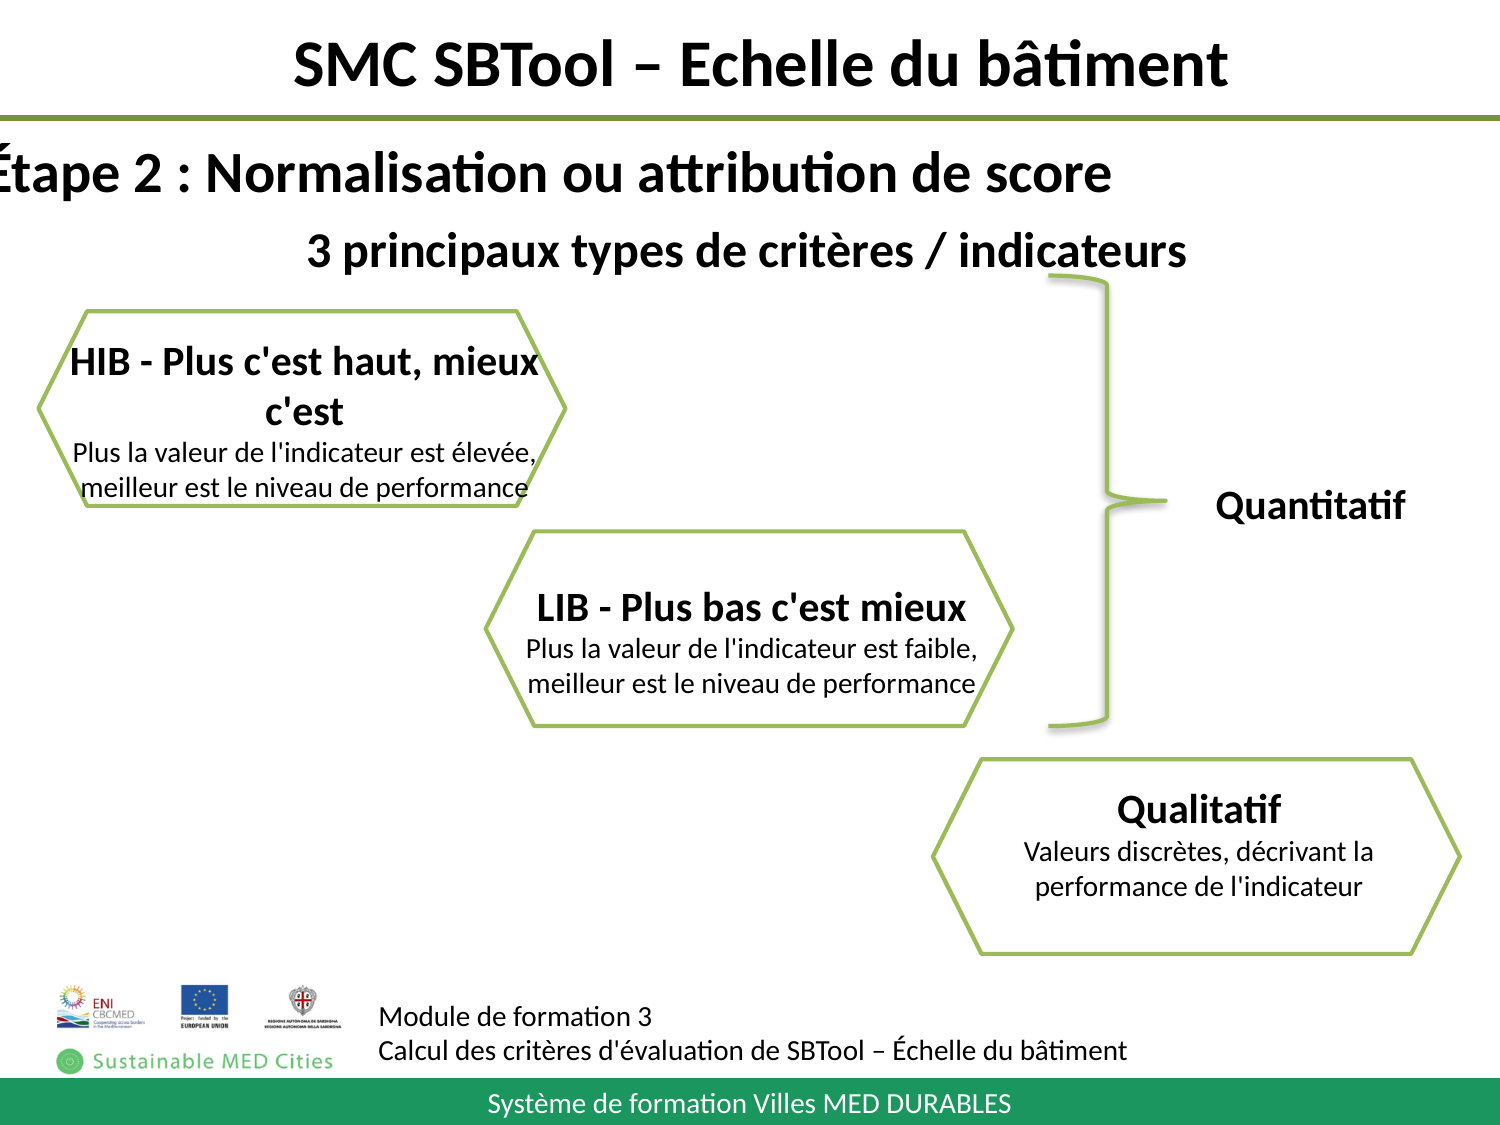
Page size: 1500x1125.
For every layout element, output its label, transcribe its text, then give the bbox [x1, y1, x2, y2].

text_box [971, 757, 1421, 774]
text_box HIB - Plus c'est haut, mieux c'est Plus la valeur de l'indicateur est élevée, meilleur est le niveau de performance [41, 326, 569, 511]
text_box SMC SBTool – Echelle du bâtiment [278, 12, 1246, 107]
text_box Qualitatif Valeurs discrètes, décrivant la performance de l'indicateur [935, 774, 1463, 910]
text_box [77, 309, 527, 326]
text_box [36, 398, 41, 419]
text_box [511, 529, 987, 572]
text_box Étape 2 : Normalisation ou attribution de score [0, 126, 1129, 212]
text_box [522, 707, 976, 729]
text_box Quantitatif [1200, 470, 1421, 536]
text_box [0, 970, 1500, 1125]
text_box LIB - Plus bas c'est mieux Plus la valeur de l'indicateur est faible, meilleur est le niveau de performance [488, 572, 1016, 707]
text_box [1048, 273, 1168, 729]
text_box [483, 619, 488, 639]
text_box [957, 910, 1436, 956]
text_box [930, 847, 935, 866]
text_box 3 principaux types de critères / indicateurs [41, 209, 1453, 285]
